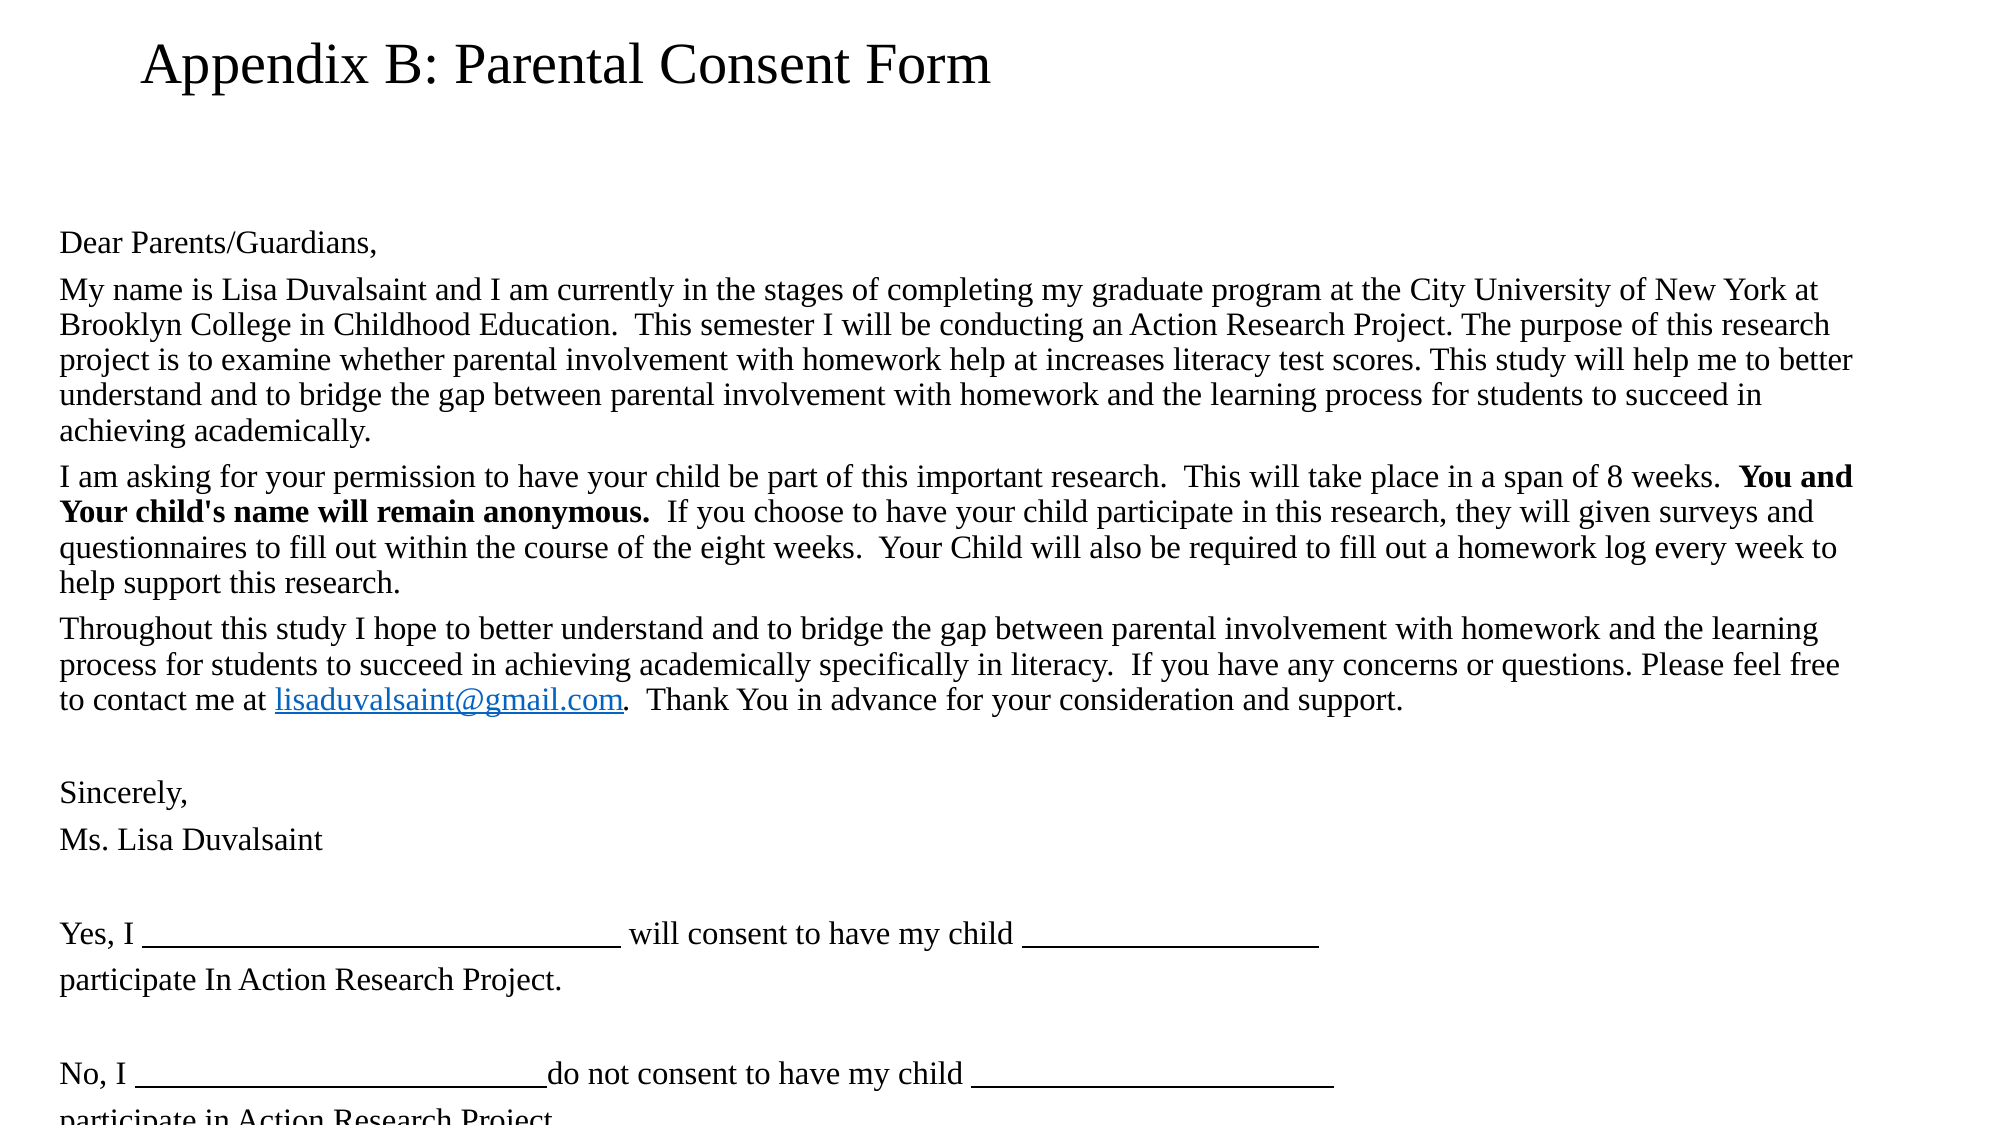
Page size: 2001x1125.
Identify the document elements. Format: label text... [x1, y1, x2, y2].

list Dear Parents/Guardians, My name is Lisa Duvalsaint and I am currently in the stages of completing my graduate program at the City University of New York at Brooklyn College in Childhood Education. This semester I will be conducting an Action Research Project. The purpose of this research project is to examine whether parental involvement with homework help at increases literacy test scores. This study will help me to better understand and to bridge the gap between parental involvement with homework and the learning process for students to succeed in achieving academically. I am asking for your permission to have your child be part of this important research. This will take place in a span of 8 weeks. You and Your child's name will remain anonymous. If you choose to have your child participate in this research, they will given surveys and questionnaires to fill out within the course of the eight weeks. Your Child will also be required to fill out a homework log every week to help support this research. Throughout this study I hope to better understand and to bridge the gap between parental involvement with homework and the learning process for students to succeed in achieving academically specifically in literacy. If you have any concerns or questions. Please feel free to contact me at lisaduvalsaint@gmail.com. Thank You in advance for your consideration and support. Sincerely, Ms. Lisa Duvalsaint Yes, I will consent to have my child participate In Action Research Project. No, I do not consent to have my child participate in Action Research Project. [44, 120, 1888, 1125]
title Appendix B: Parental Consent Form [124, 0, 1850, 120]
